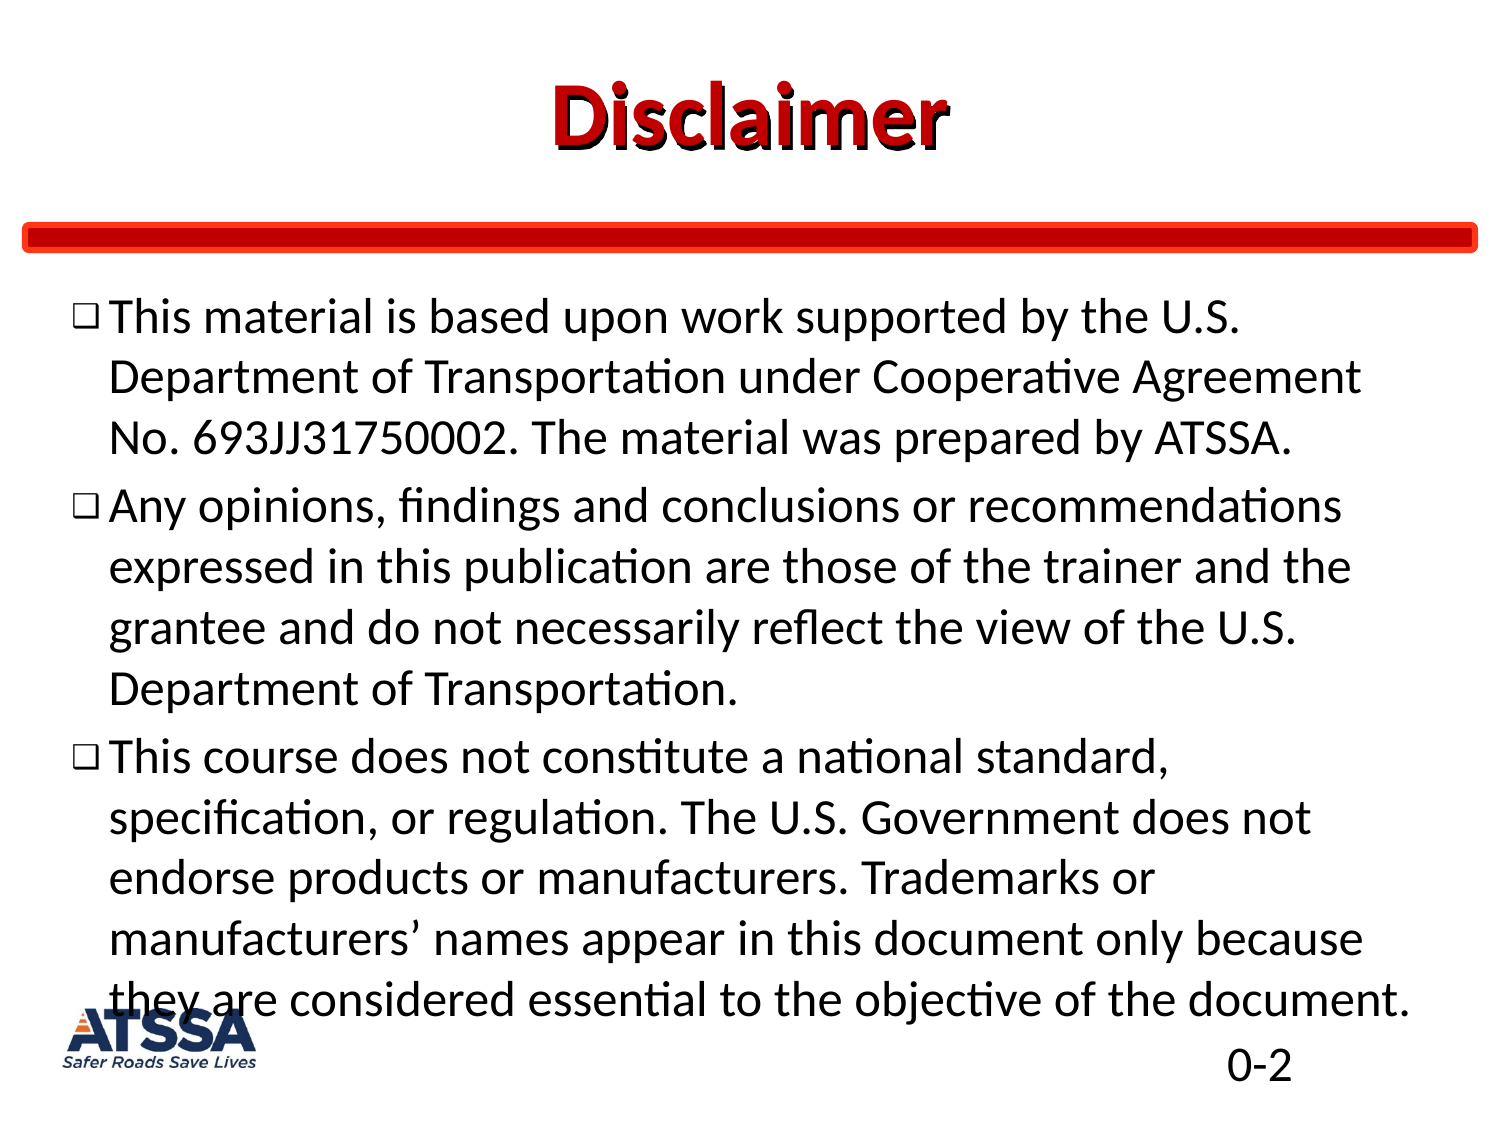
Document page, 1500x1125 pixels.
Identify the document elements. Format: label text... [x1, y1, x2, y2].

title Disclaimer [0, 0, 1500, 218]
text_box This material is based upon work supported by the U.S. Department of Transportation under Cooperative Agreement No. 693JJ31750002. The material was prepared by ATSSA. Any opinions, findings and conclusions or recommendations expressed in this publication are those of the trainer and the grantee and do not necessarily reflect the view of the U.S. Department of Transportation. This course does not constitute a national standard, specification, or regulation. The U.S. Government does not endorse products or manufacturers. Trademarks or manufacturers’ names appear in this document only because they are considered essential to the objective of the document. [56, 275, 1444, 1093]
